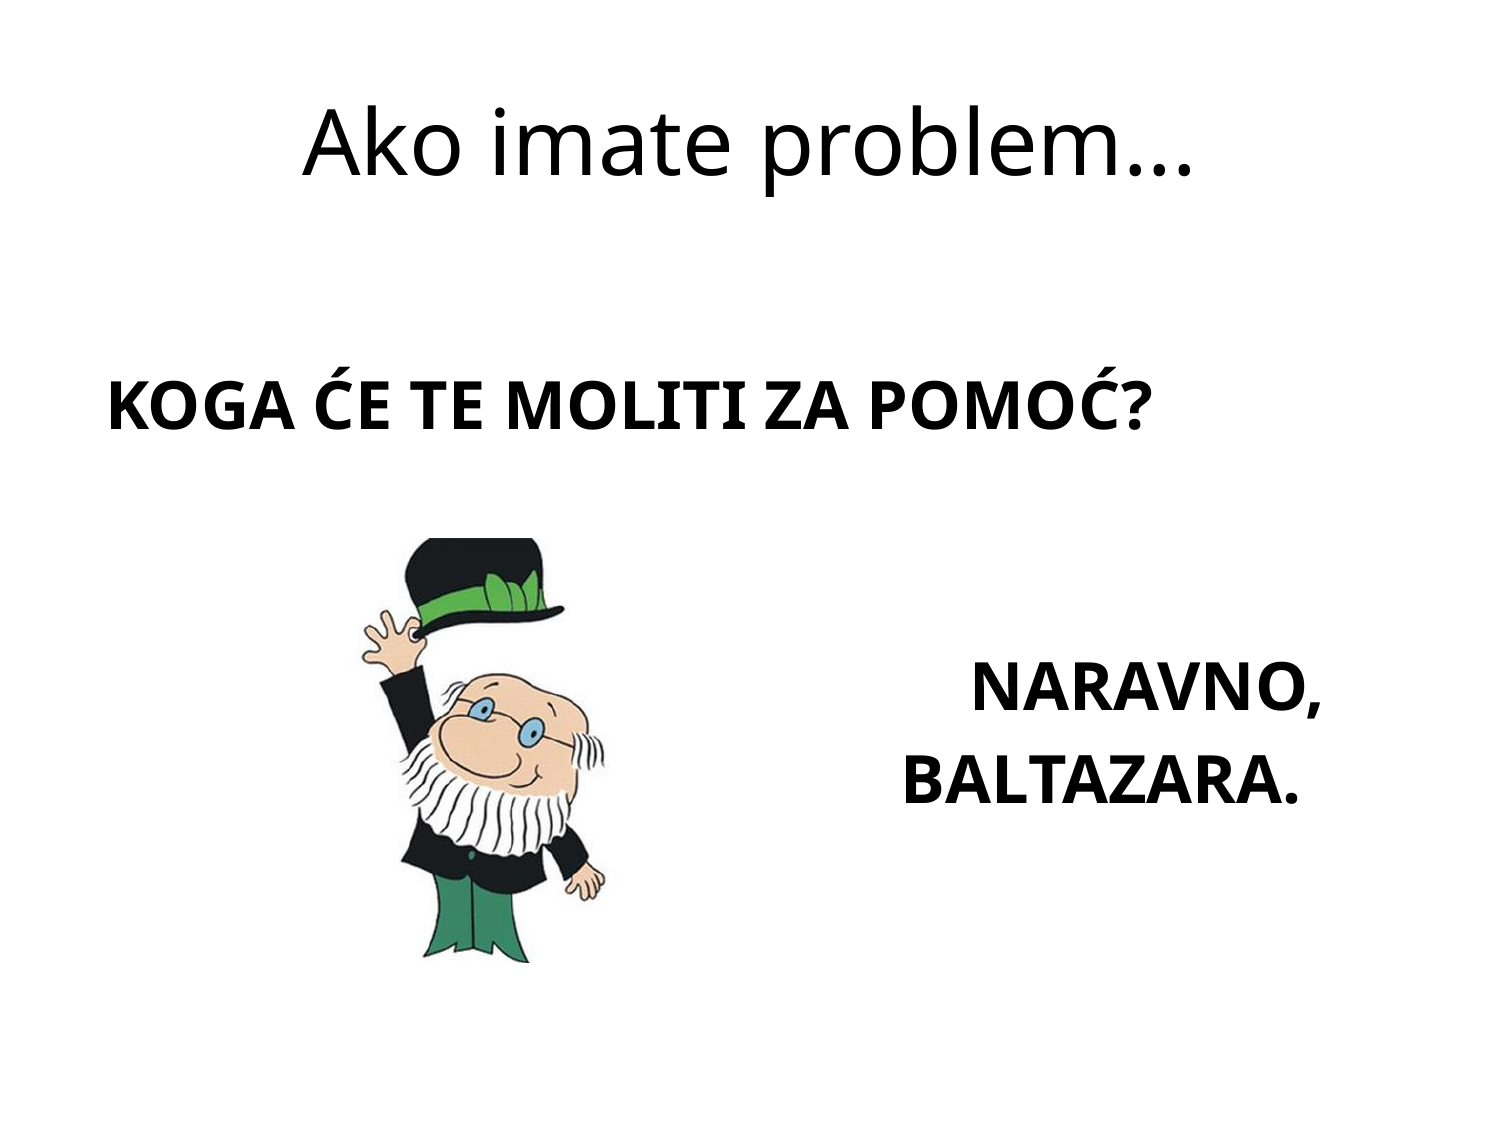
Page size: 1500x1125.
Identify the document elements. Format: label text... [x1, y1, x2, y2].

picture [163, 538, 880, 963]
list KOGA ĆE TE MOLITI ZA POMOĆ? NARAVNO, BALTAZARA. [75, 262, 1425, 1005]
title Ako imate problem... [75, 45, 1425, 233]
